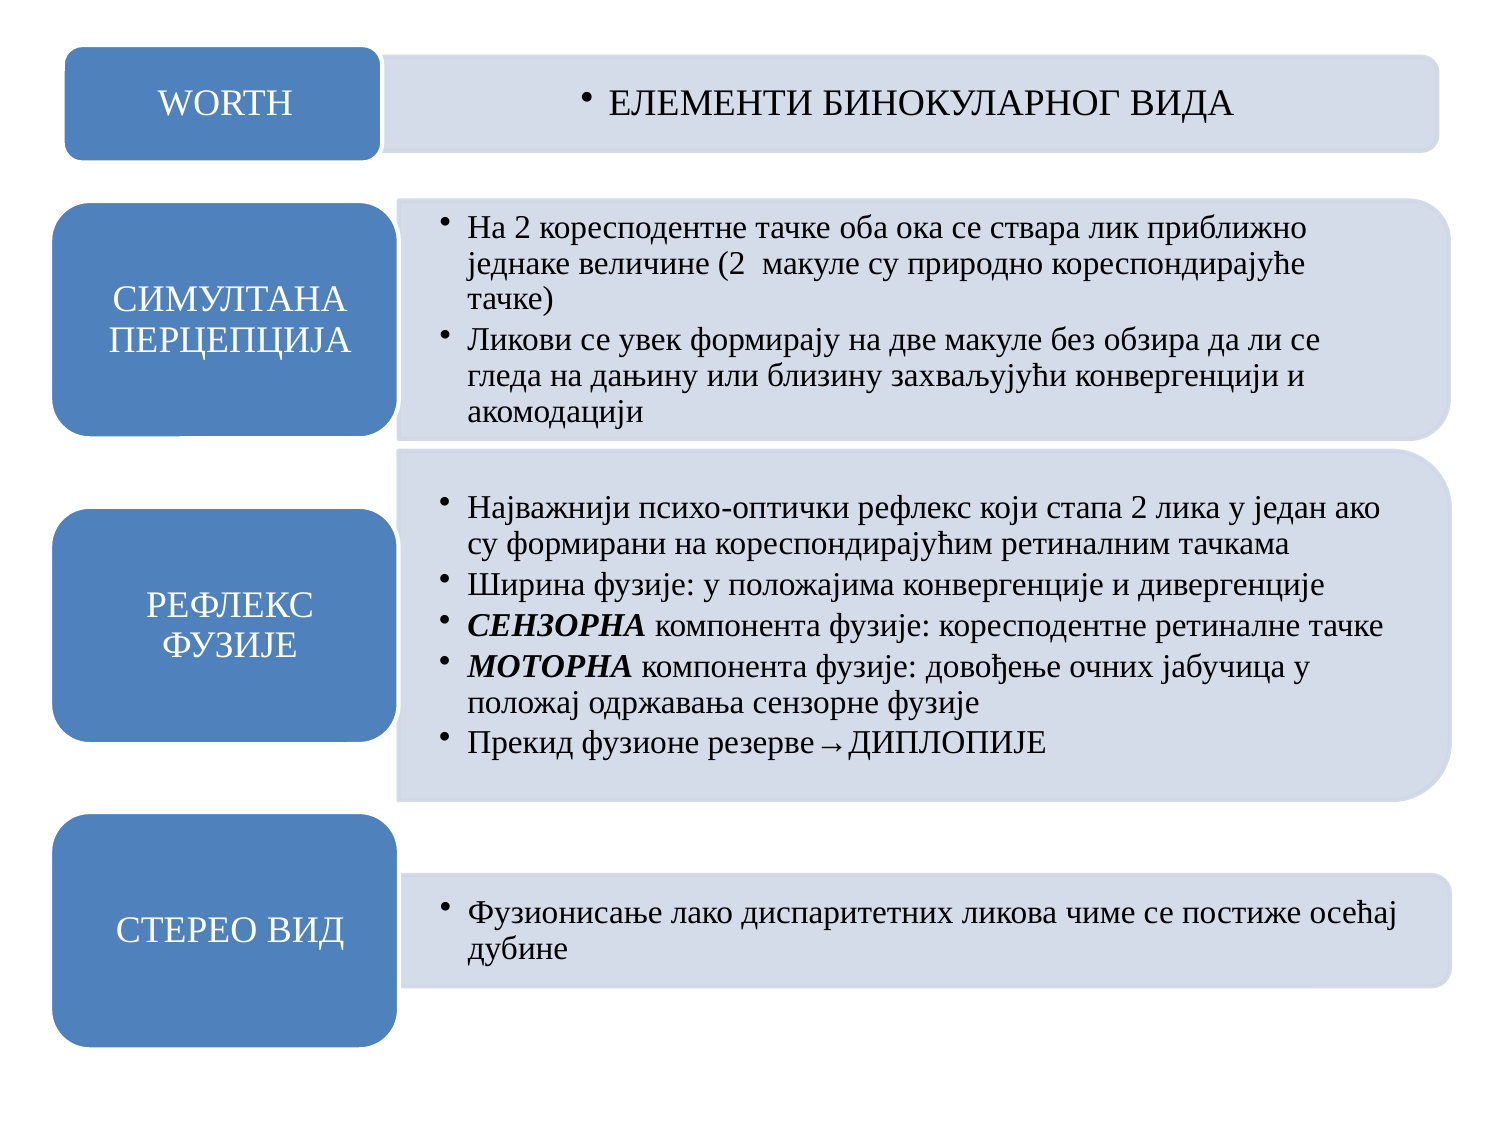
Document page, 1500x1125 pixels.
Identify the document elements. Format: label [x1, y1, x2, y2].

text_box [62, 44, 1438, 163]
list [49, 199, 1451, 1051]
